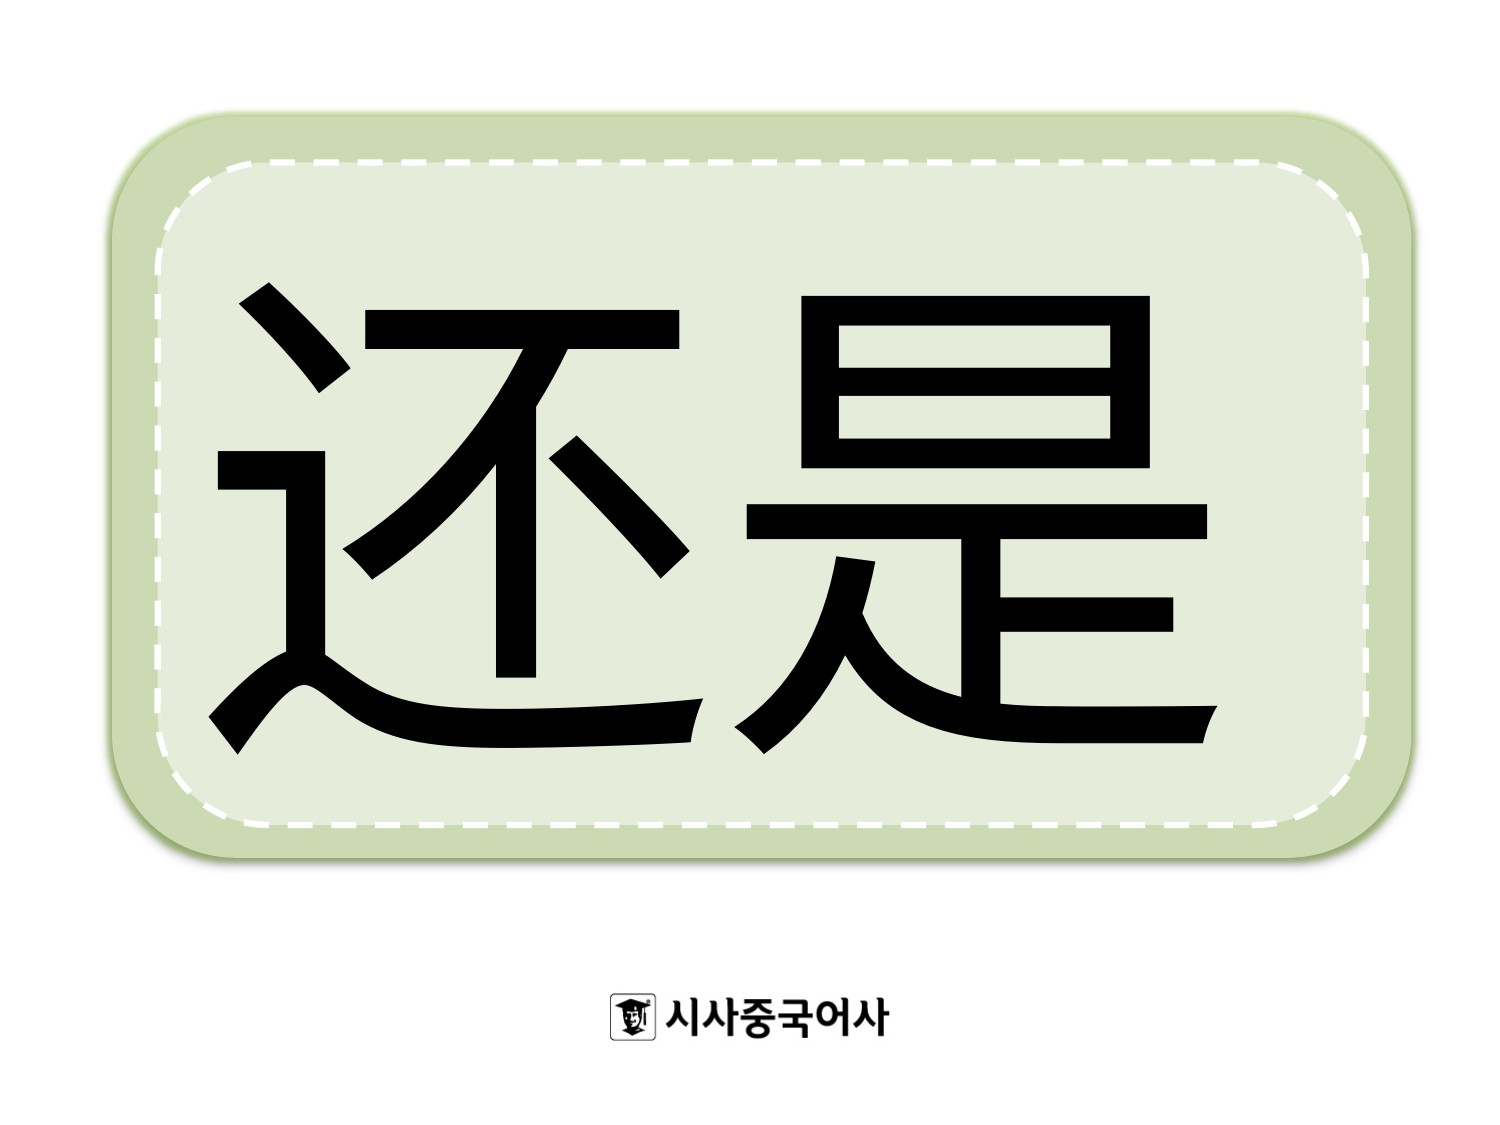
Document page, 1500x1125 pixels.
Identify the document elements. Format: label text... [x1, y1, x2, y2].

text_box 还是 [171, 172, 1380, 836]
text_box [162, 160, 1371, 824]
picture [602, 987, 898, 1047]
